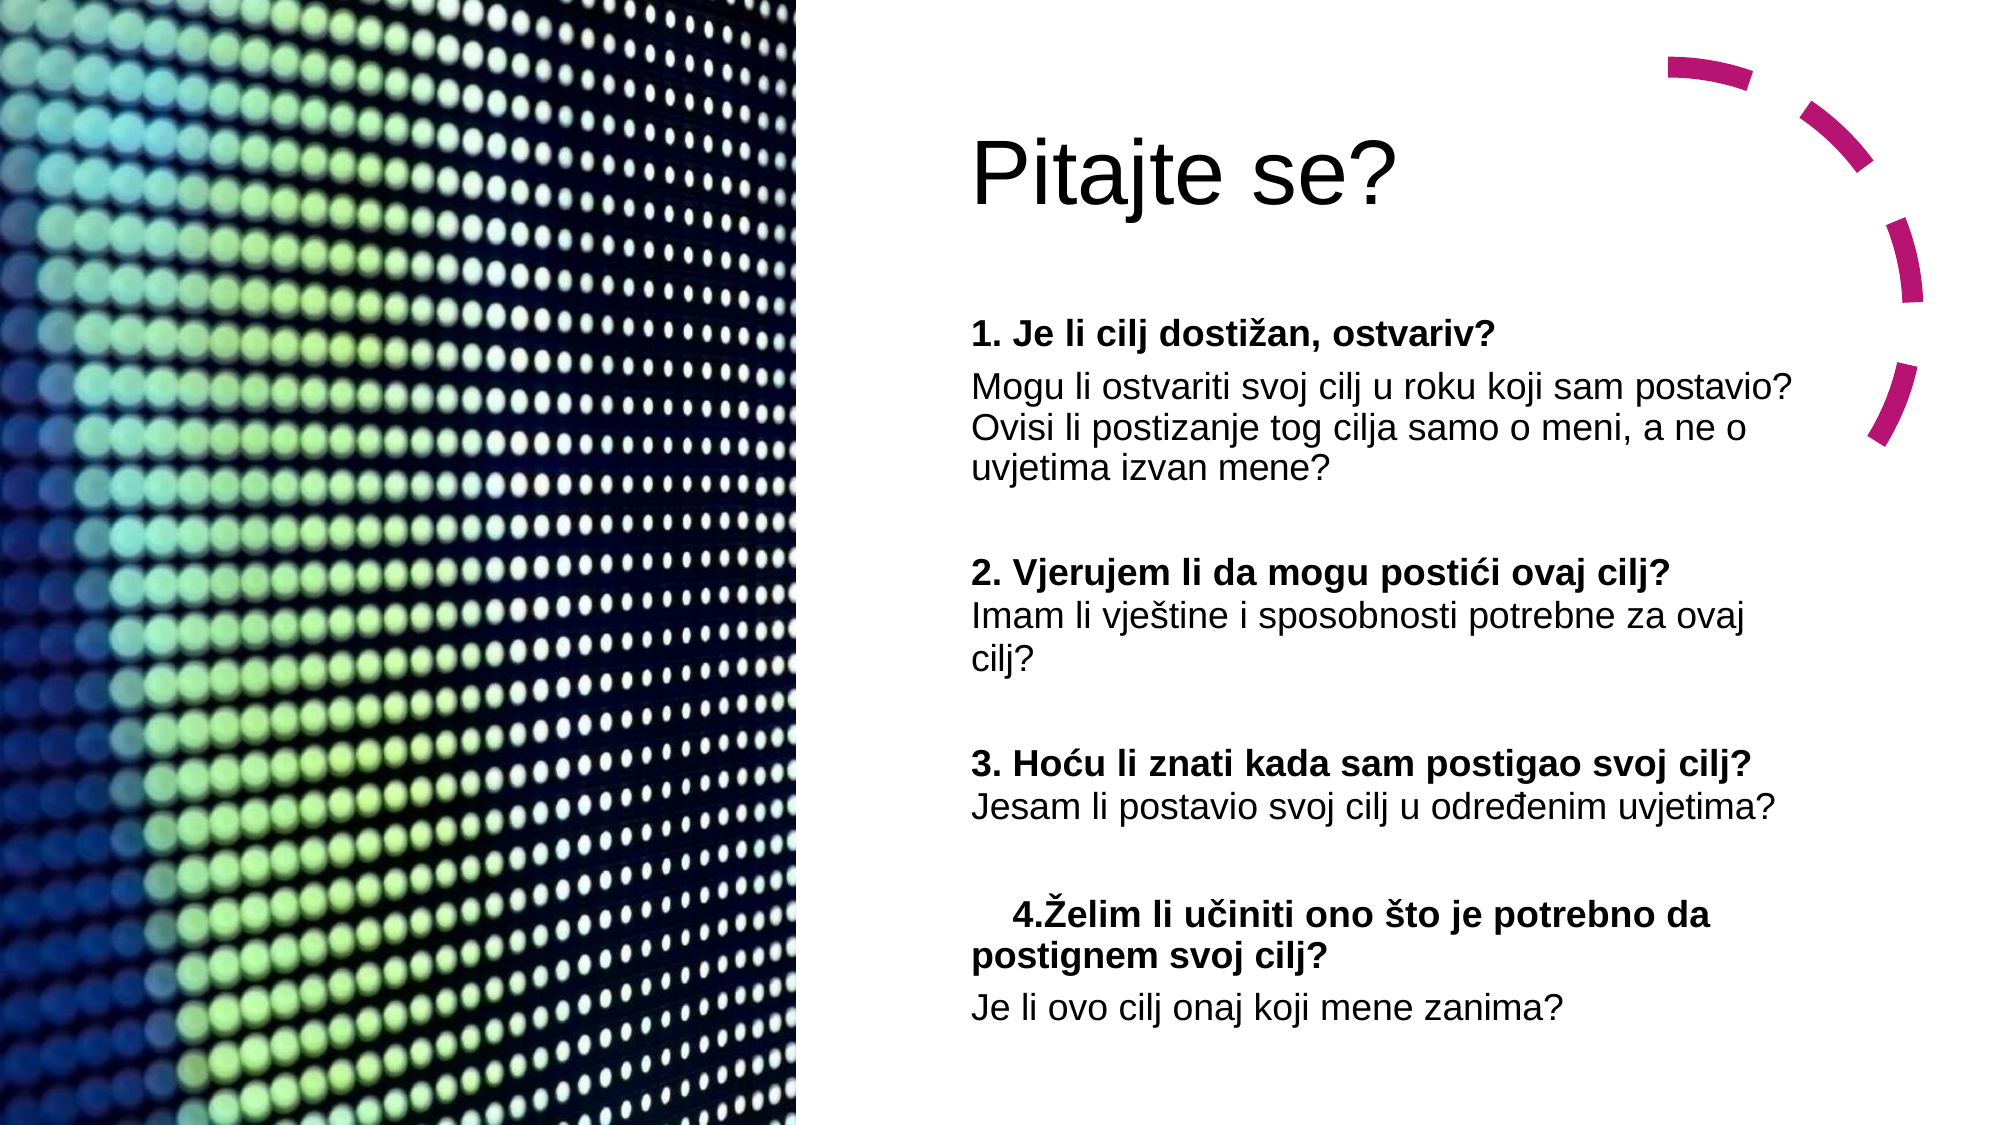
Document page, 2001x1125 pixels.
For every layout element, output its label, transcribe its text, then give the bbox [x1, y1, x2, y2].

title Pitajte se? [799, 24, 1964, 301]
picture [0, 0, 796, 1125]
text_box [1880, 301, 1914, 435]
text_box Je li cilj dostižan, ostvariv? Mogu li ostvariti svoj cilj u roku koji sam postavio? Ovisi li postizanje tog cilja samo o meni, a ne o uvjetima izvan mene? Vjerujem li da mogu postići ovaj cilj? Imam li vještine i sposobnosti potrebne za ovaj cilj? Hoću li znati kada sam postigao svoj cilj? Jesam li postavio svoj cilj u određenim uvjetima? Želim li učiniti ono što je potrebno da postignem svoj cilj? Je li ovo cilj onaj koji mene zanima? [968, 298, 1880, 1029]
